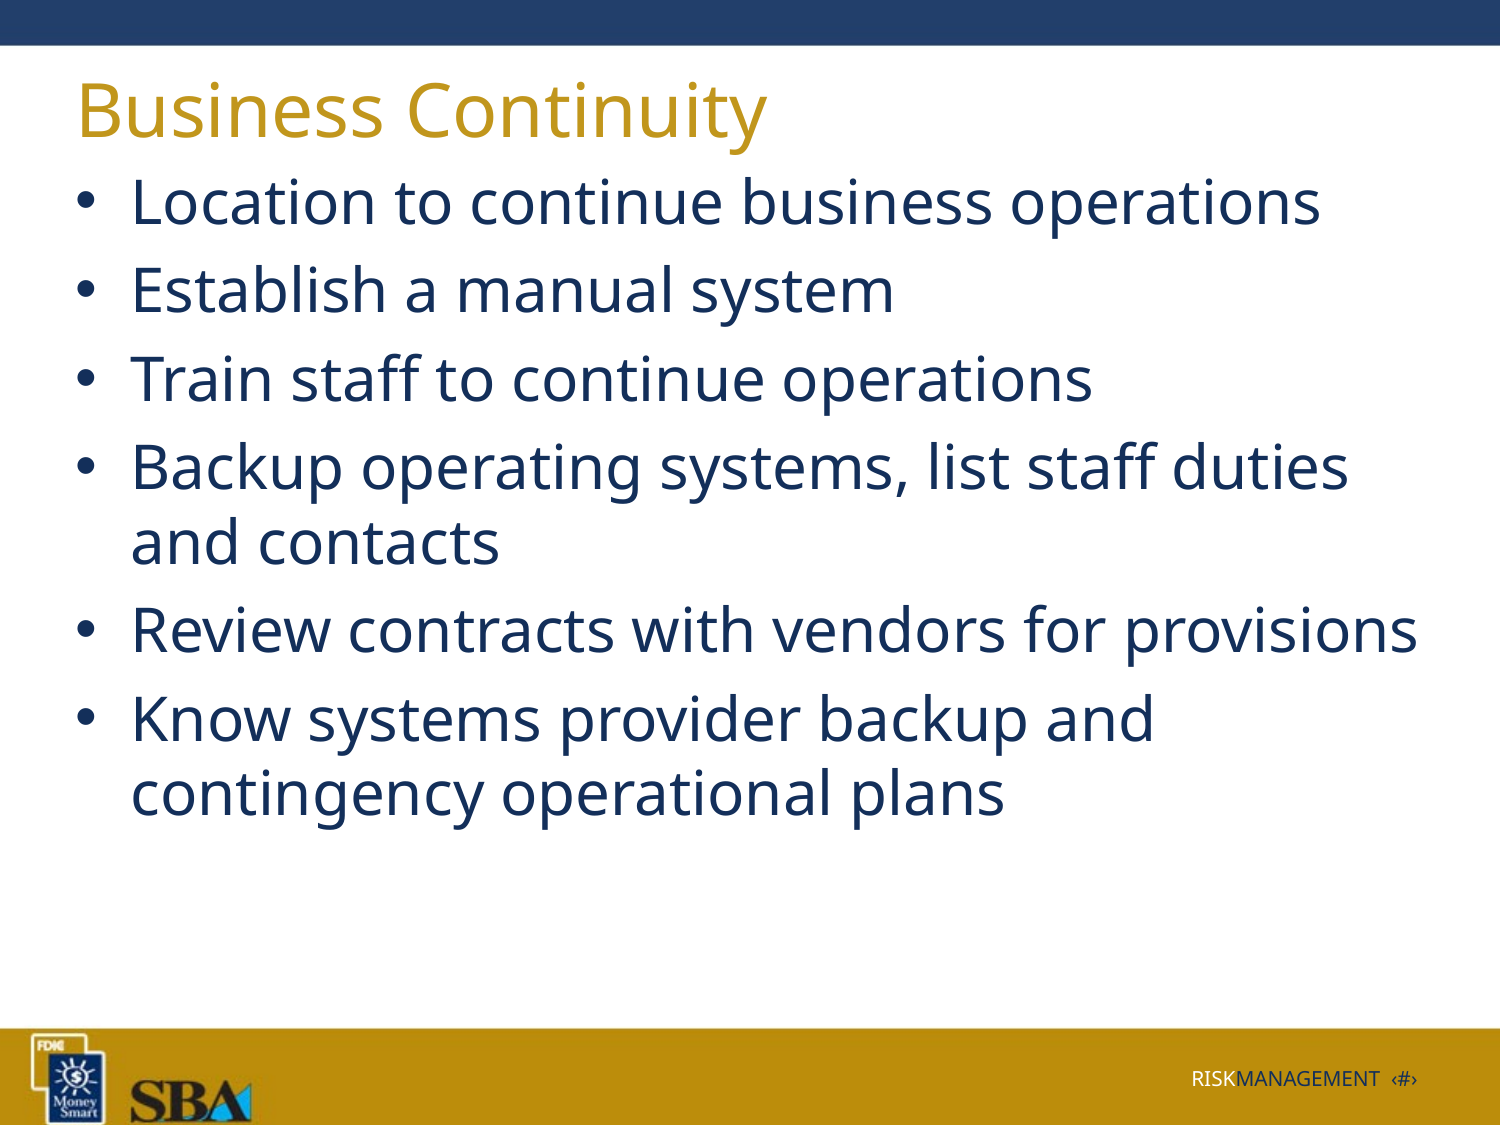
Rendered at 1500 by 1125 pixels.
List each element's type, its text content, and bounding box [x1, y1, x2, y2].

picture [0, 0, 1500, 1125]
title Business Continuity [74, 61, 1426, 161]
list Location to continue business operations Establish a manual system Train staff to continue operations Backup operating systems, list staff duties and contacts Review contracts with vendors for provisions Know systems provider backup and contingency operational plans [74, 161, 1426, 863]
